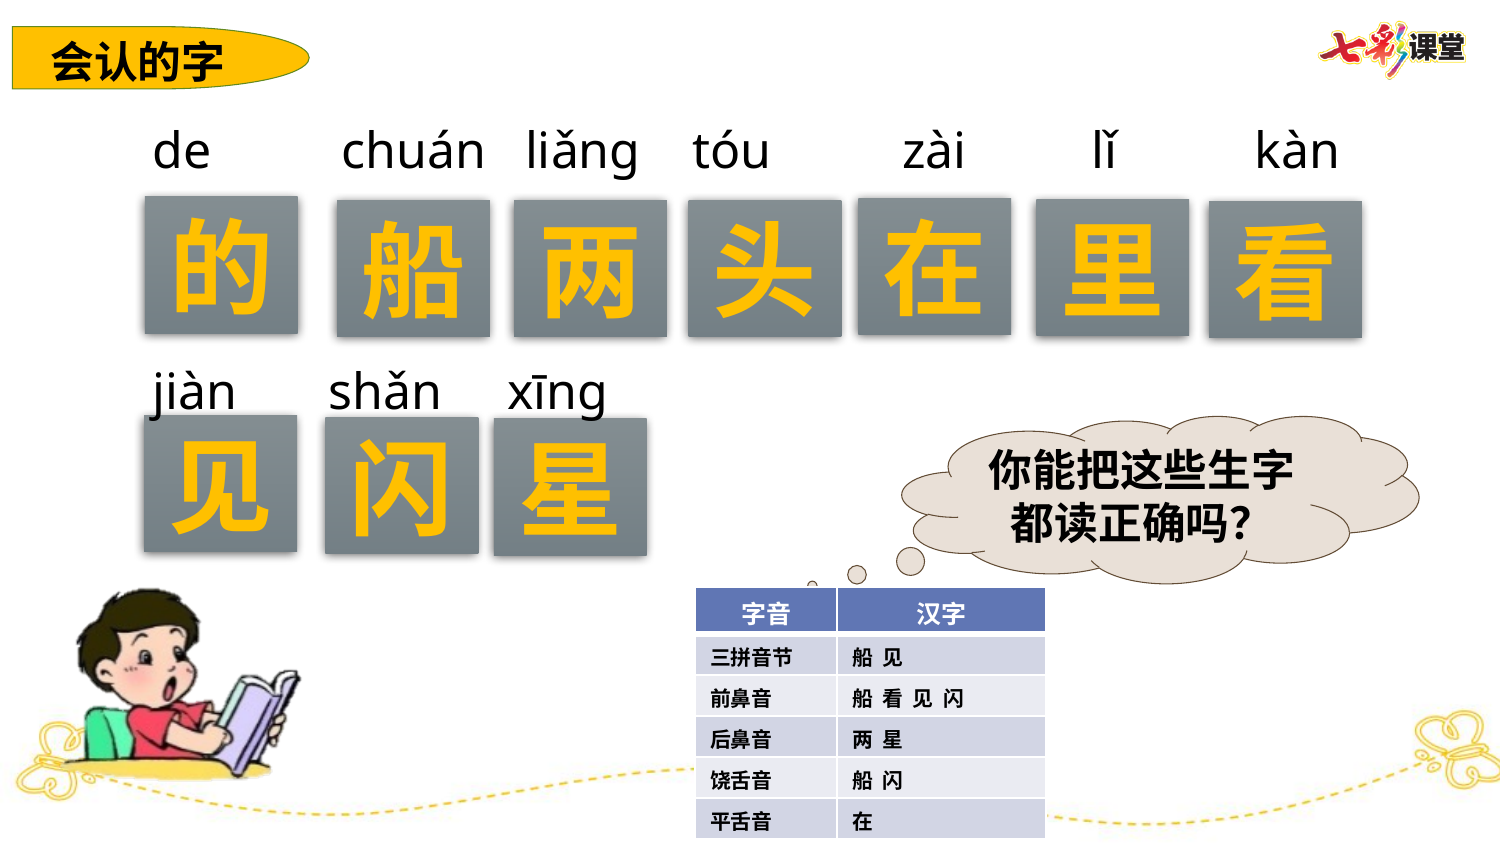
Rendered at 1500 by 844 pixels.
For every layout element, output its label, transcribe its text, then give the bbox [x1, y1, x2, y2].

text_box jiàn shǎn xīng [141, 353, 1013, 485]
text_box 见 [144, 485, 298, 552]
text_box 星 [493, 485, 647, 556]
text_box 两 [514, 200, 667, 337]
table_cell 饶舌音 [696, 758, 836, 797]
text_box de chuán liǎng tóu zài lǐ kàn [141, 112, 1500, 184]
table_cell 两 星 [838, 717, 1045, 756]
table_header 汉字 [838, 588, 1045, 631]
text_box 你能把这些生字都读正确吗？ [900, 415, 1421, 585]
text_box 你能把这些生字都读正确吗？ [895, 546, 926, 577]
table_cell 船 看 见 闪 [838, 676, 1045, 715]
text_box 里 [1036, 199, 1190, 336]
text_box 头 [688, 200, 842, 337]
table_header 字音 [696, 588, 836, 631]
table_cell 船 闪 [838, 758, 1045, 797]
text_box 在 [858, 198, 1012, 335]
text_box 的 [144, 196, 298, 334]
text_box 船 [337, 200, 490, 337]
text_box 闪 [325, 485, 479, 554]
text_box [0, 26, 310, 96]
table_cell 前鼻音 [696, 676, 836, 715]
text_box 看 [1209, 201, 1362, 338]
table_cell 船 见 [838, 637, 1045, 674]
table_cell 平舌音 [696, 799, 836, 838]
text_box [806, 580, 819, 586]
table_cell 在 [838, 799, 1045, 838]
text_box 你能把这些生字都读正确吗？ [846, 564, 868, 586]
table_cell 后鼻音 [696, 717, 836, 756]
table_cell 三拼音节 [696, 637, 836, 674]
picture [0, 0, 1500, 844]
